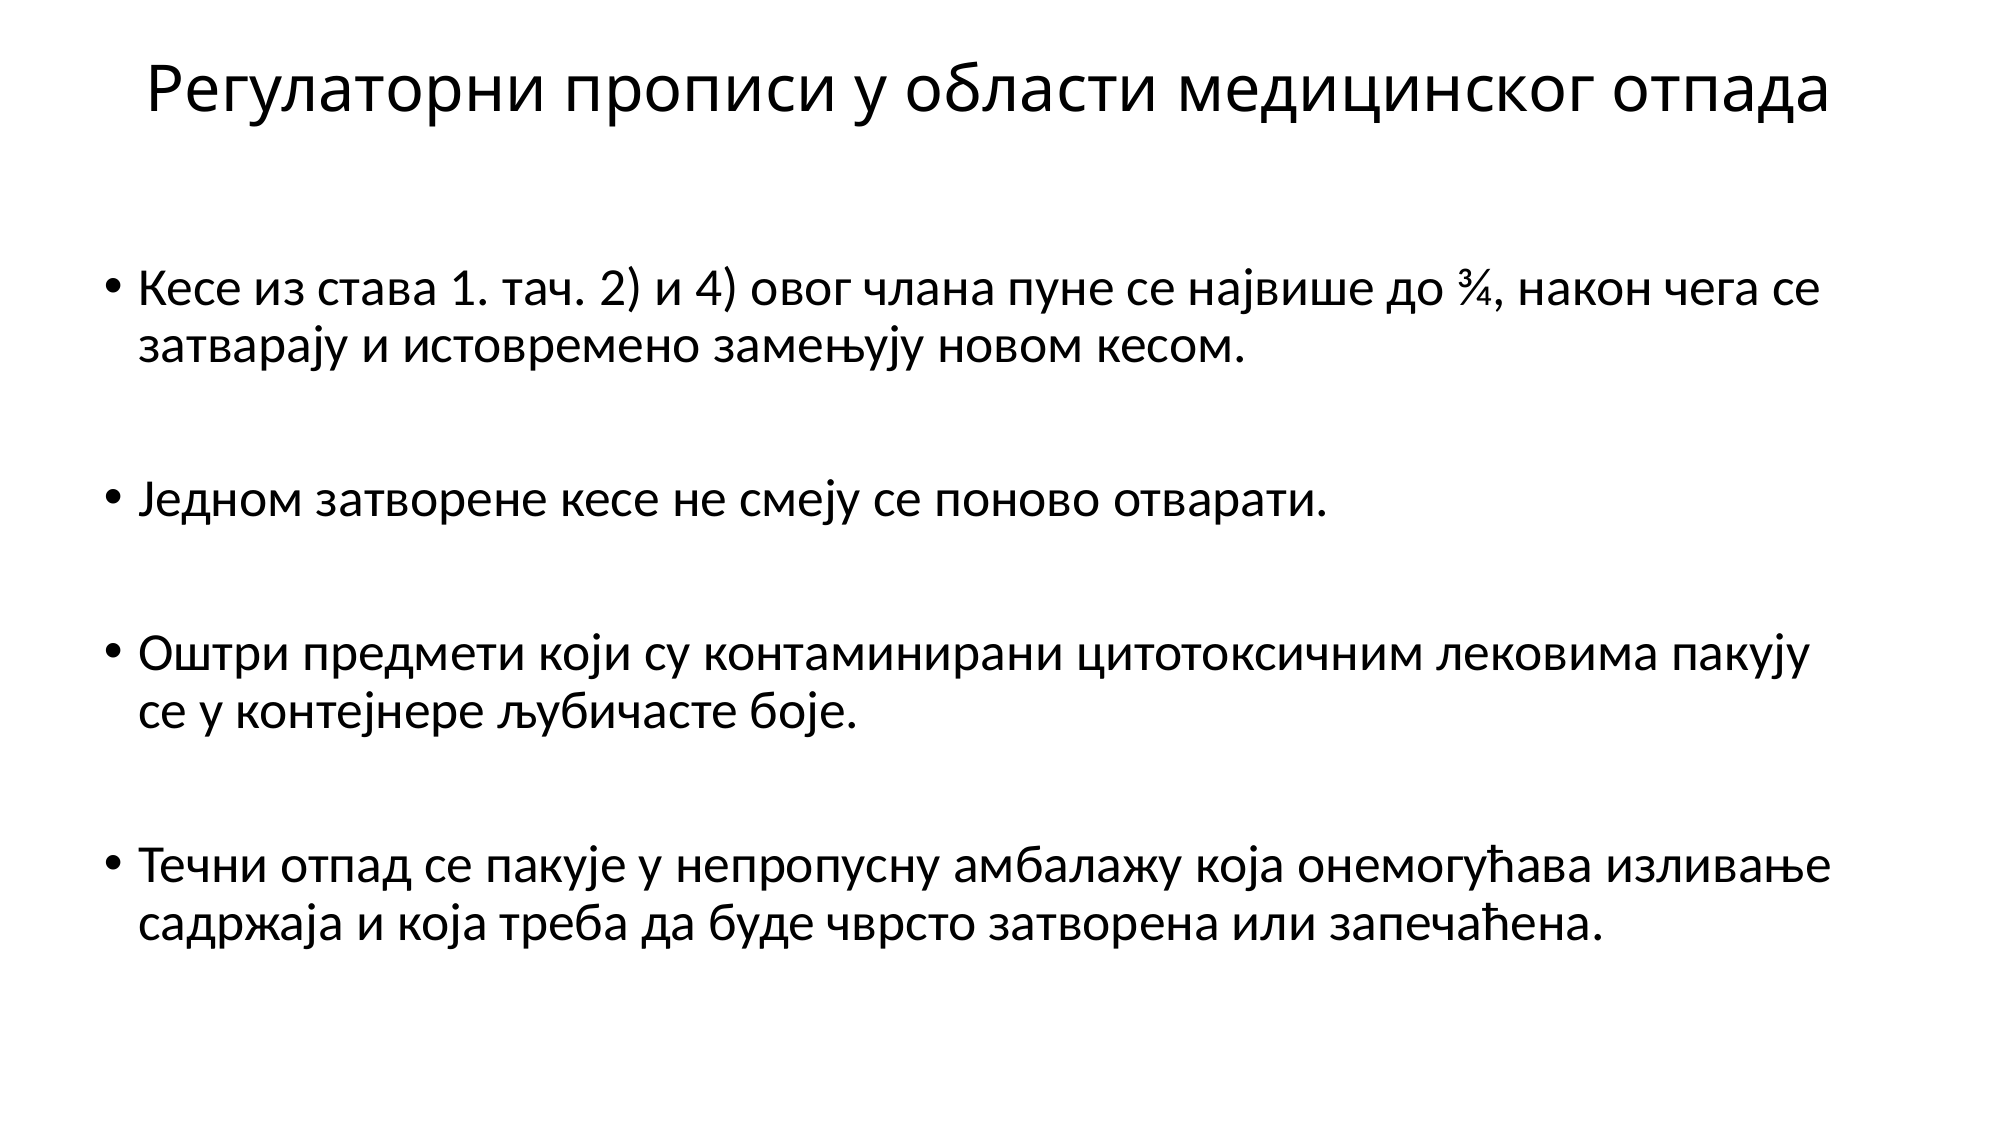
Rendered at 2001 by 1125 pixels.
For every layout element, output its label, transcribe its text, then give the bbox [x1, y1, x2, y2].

title Регулаторни прописи у области медицинског отпада [126, 38, 1852, 142]
list Кесе из става 1. тач. 2) и 4) овог члана пуне се највише до ¾, након чега се затварају и истовремено замењују новом кесом. Једном затворене кесе не смеју се поново отварати. Оштри предмети који су контаминирани цитотоксичним лековима пакују се у контејнере љубичасте боје. Течни отпад се пакује у непропусну амбалажу која онемогућава изливање садржаја и која треба да буде чврсто затворена или запечаћена. [88, 251, 1863, 1014]
